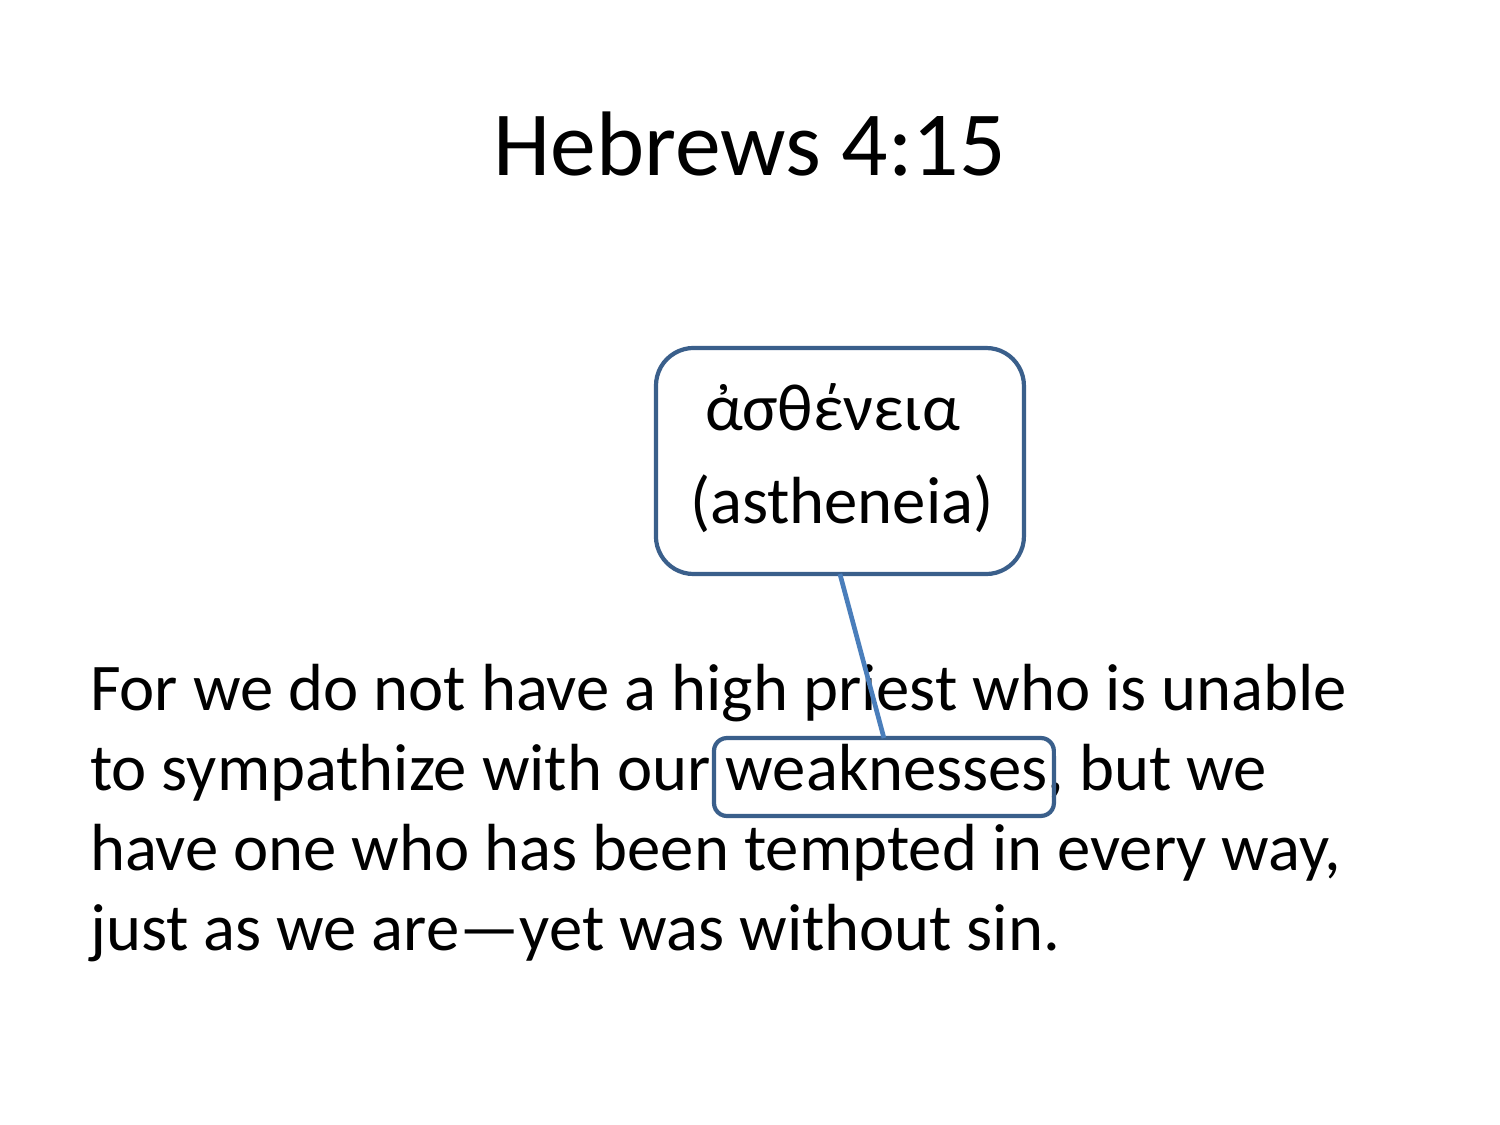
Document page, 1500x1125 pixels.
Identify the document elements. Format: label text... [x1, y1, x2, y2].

text_box [653, 345, 1027, 577]
list ἀσθένεια (astheneia) For we do not have a high priest who is unable to sympathize with our weaknesses, but we have one who has been tempted in every way, just as we are—yet was without sin. [75, 262, 1425, 1005]
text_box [839, 573, 885, 739]
text_box [711, 735, 1057, 819]
title Hebrews 4:15 [75, 45, 1425, 233]
